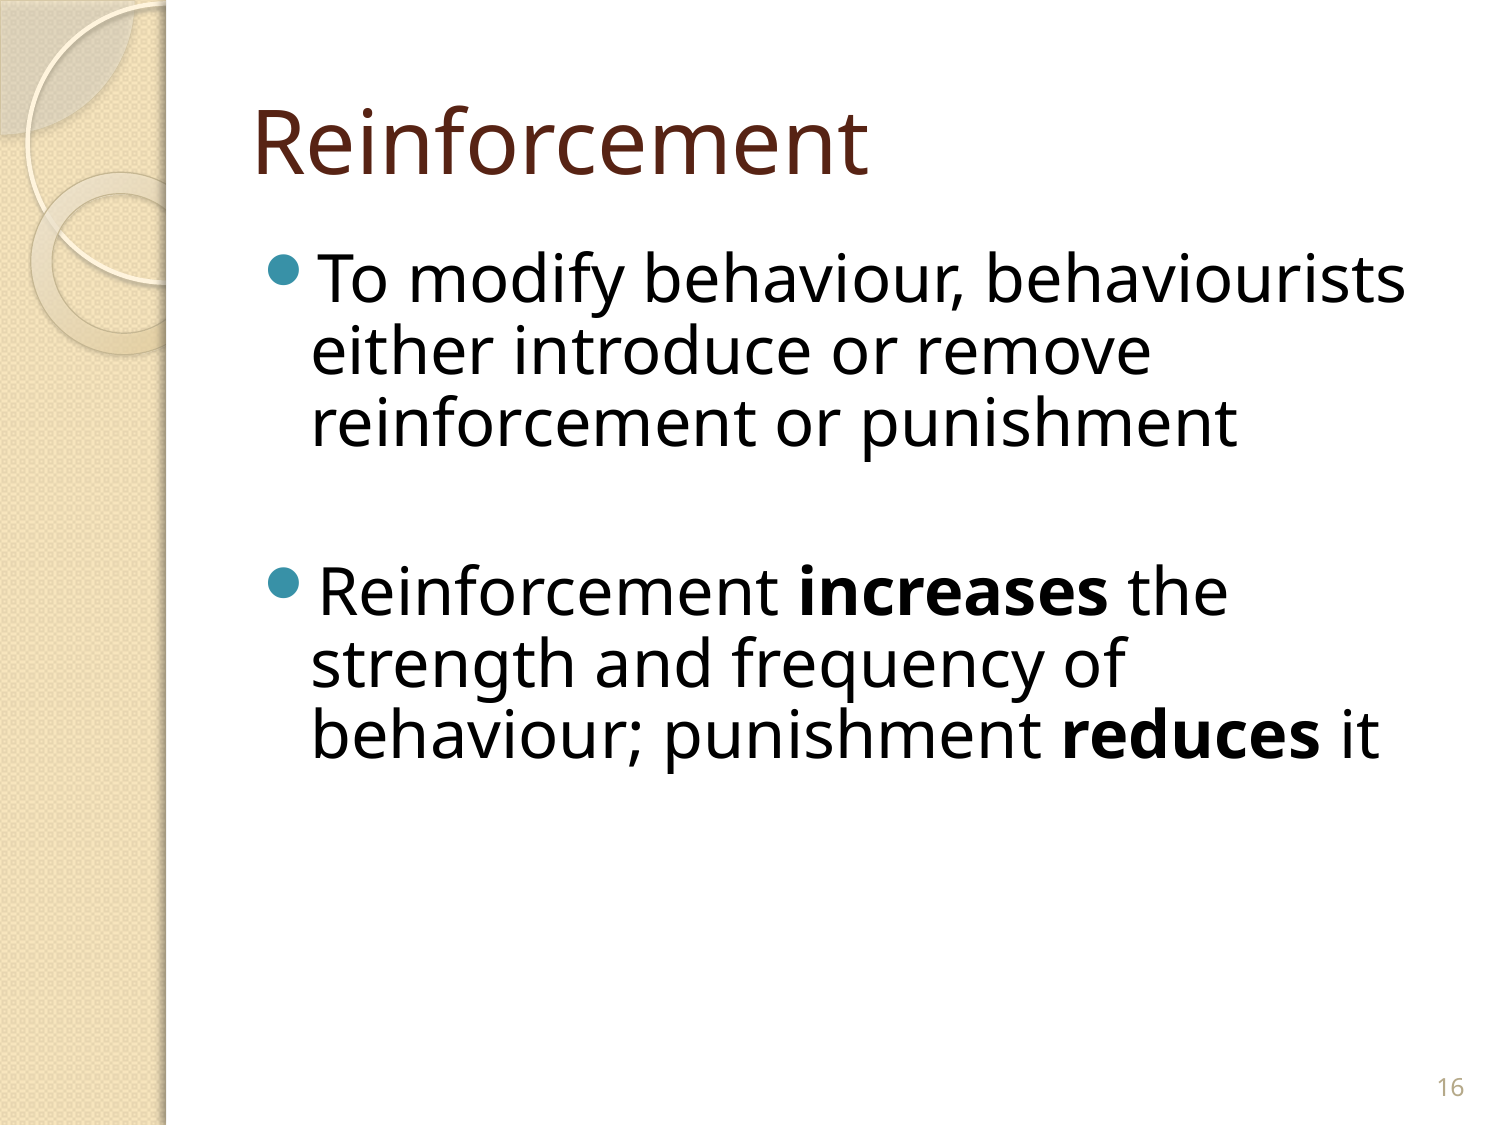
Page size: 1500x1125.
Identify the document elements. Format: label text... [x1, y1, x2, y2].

slide_number 16 [1413, 1034, 1488, 1113]
title Reinforcement [235, 45, 1466, 233]
list To modify behaviour, behaviourists either introduce or remove reinforcement or punishment Reinforcement increases the strength and frequency of behaviour; punishment reduces it [235, 237, 1466, 1025]
